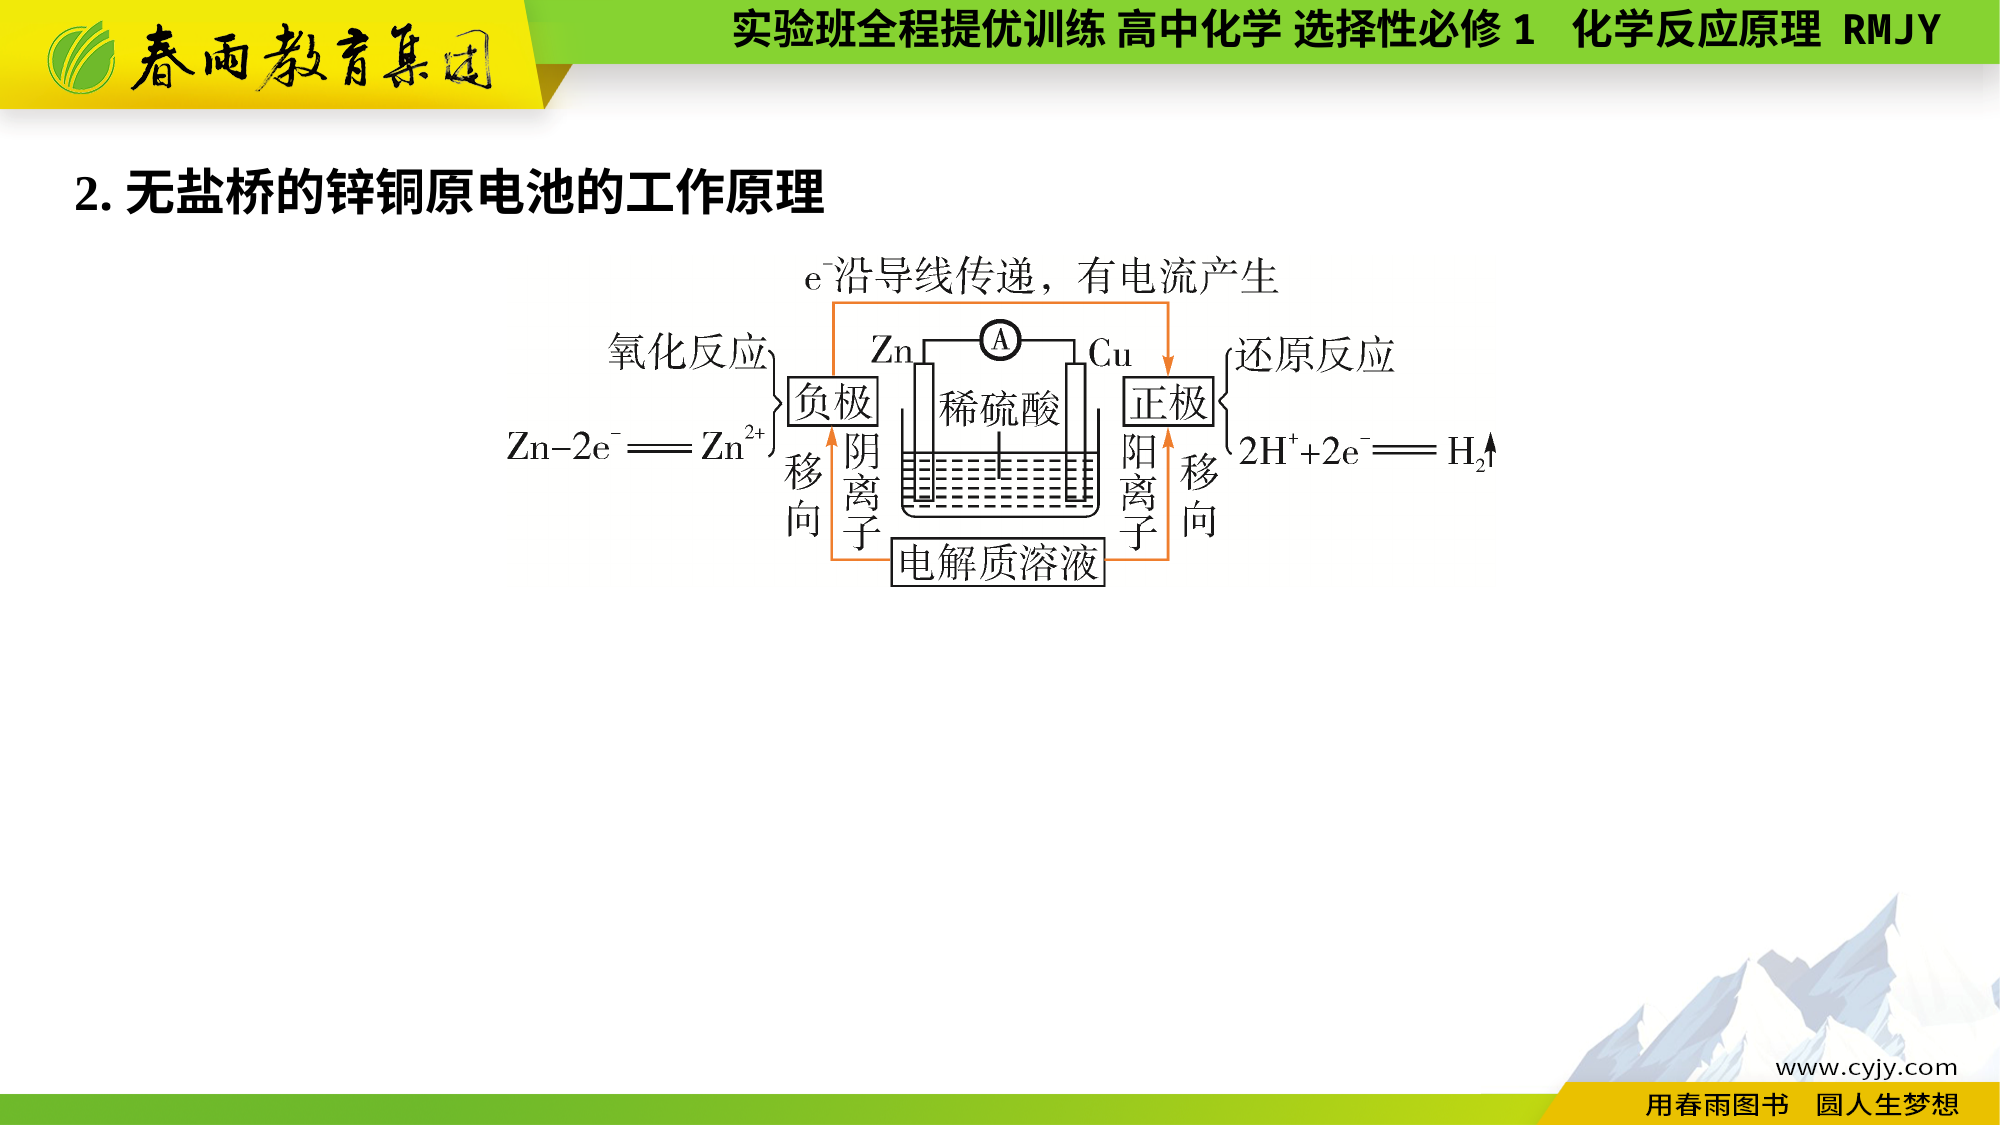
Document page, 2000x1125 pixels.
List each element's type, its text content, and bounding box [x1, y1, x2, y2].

list 2.无盐桥的锌铜原电池的工作原理 [59, 122, 1944, 217]
picture [0, 0, 2000, 1125]
